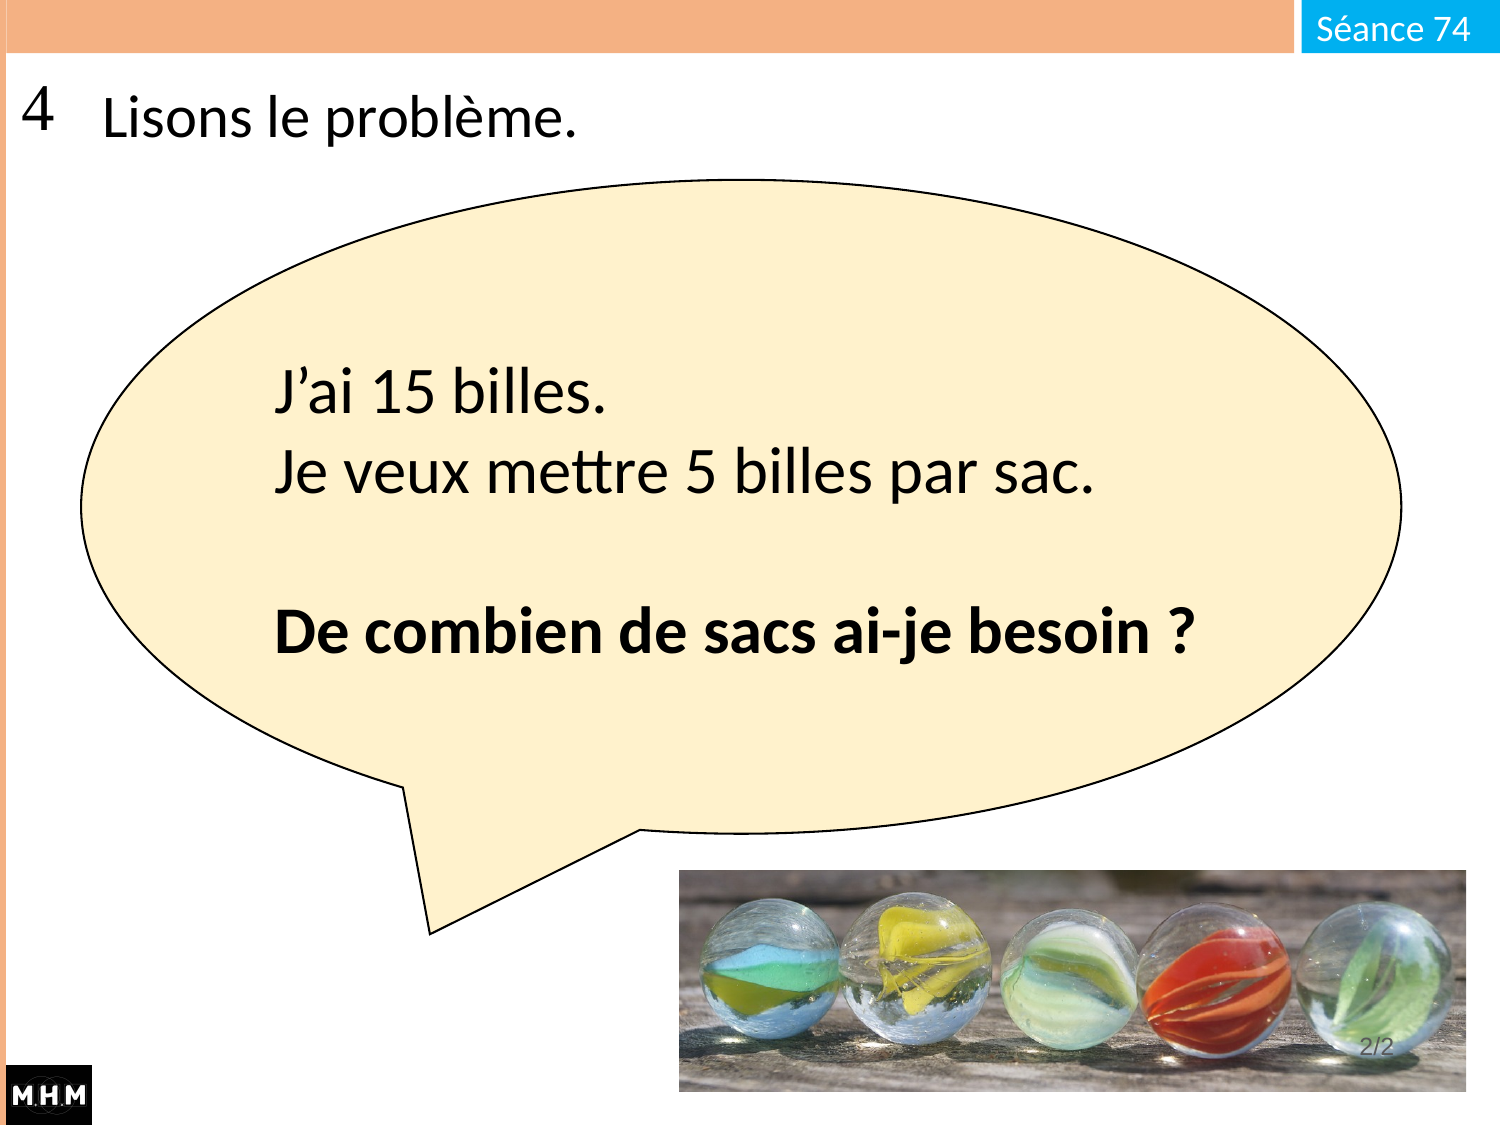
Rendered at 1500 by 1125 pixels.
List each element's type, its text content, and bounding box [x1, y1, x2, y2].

title Lisons le problème. [87, 32, 1382, 158]
text_box J’ai 15 billes. Je veux mettre 5 billes par sac. De combien de sacs ai-je besoin ? [80, 178, 1403, 936]
picture [6, 1065, 92, 1125]
picture [679, 870, 1467, 1092]
